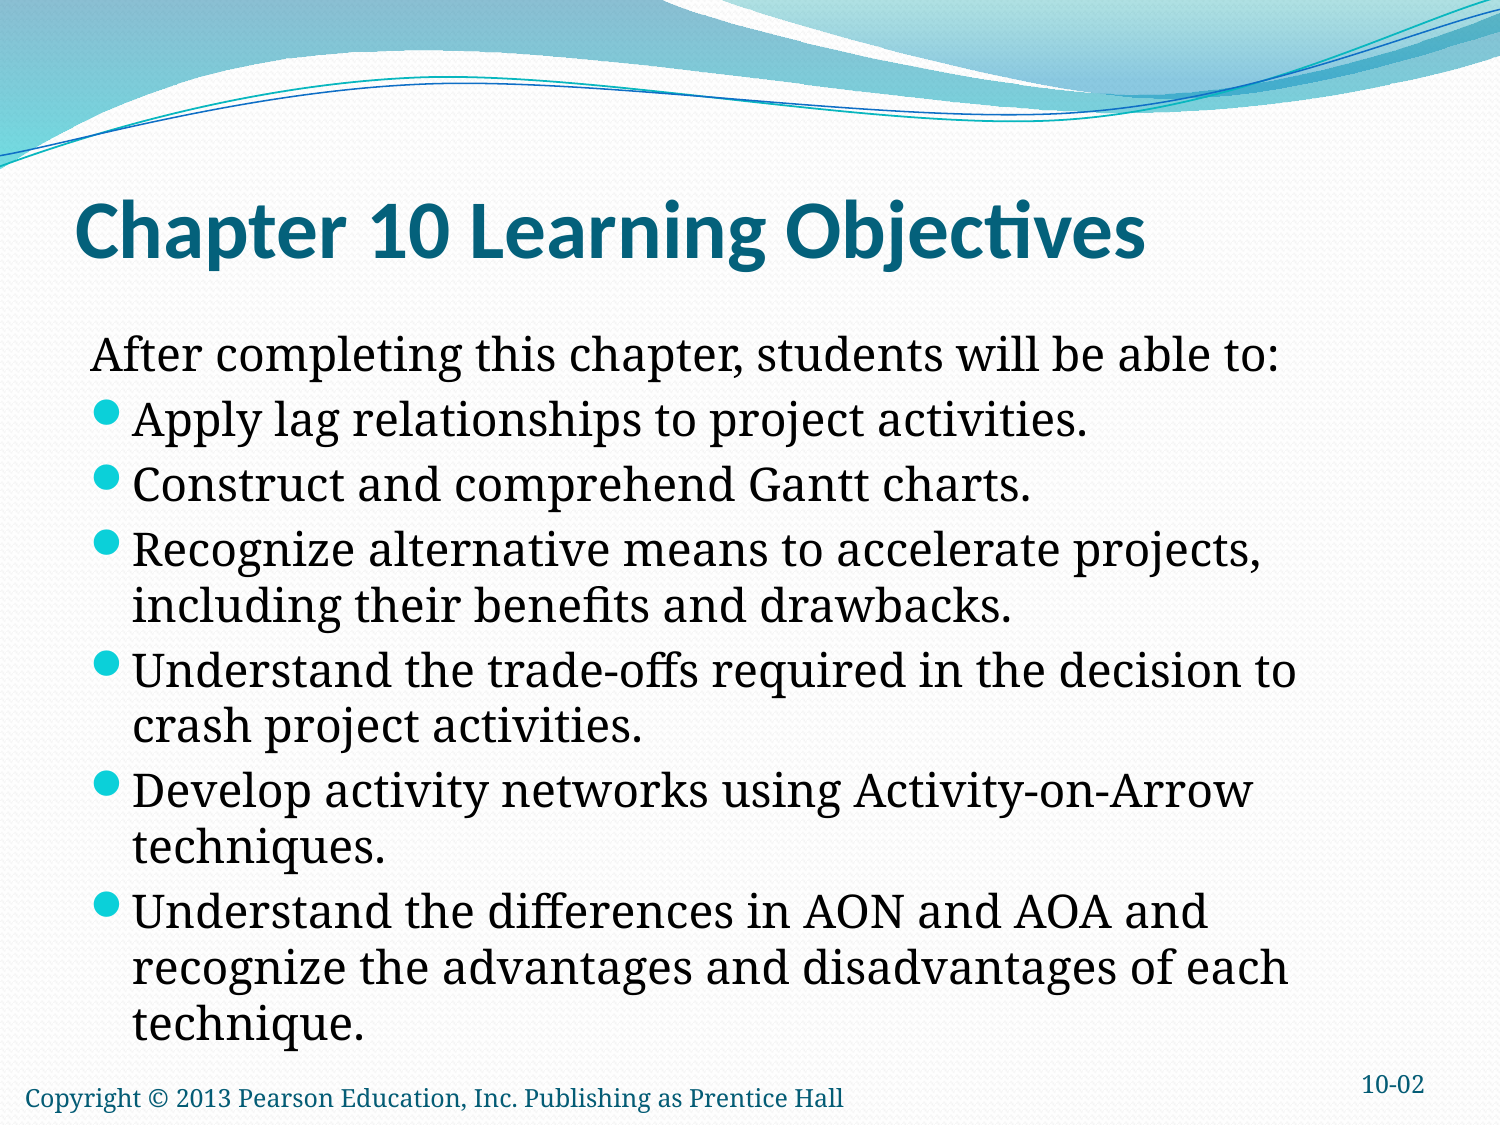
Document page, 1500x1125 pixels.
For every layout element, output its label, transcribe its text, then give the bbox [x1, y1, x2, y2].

title Chapter 10 Learning Objectives [74, 87, 1426, 276]
slide_number 10-02 [1299, 1042, 1425, 1103]
list After completing this chapter, students will be able to: Apply lag relationships to project activities. Construct and comprehend Gantt charts. Recognize alternative means to accelerate projects, including their benefits and drawbacks. Understand the trade-offs required in the decision to crash project activities. Develop activity networks using Activity-on-Arrow techniques. Understand the differences in AON and AOA and recognize the advantages and disadvantages of each technique. [74, 317, 1426, 1063]
